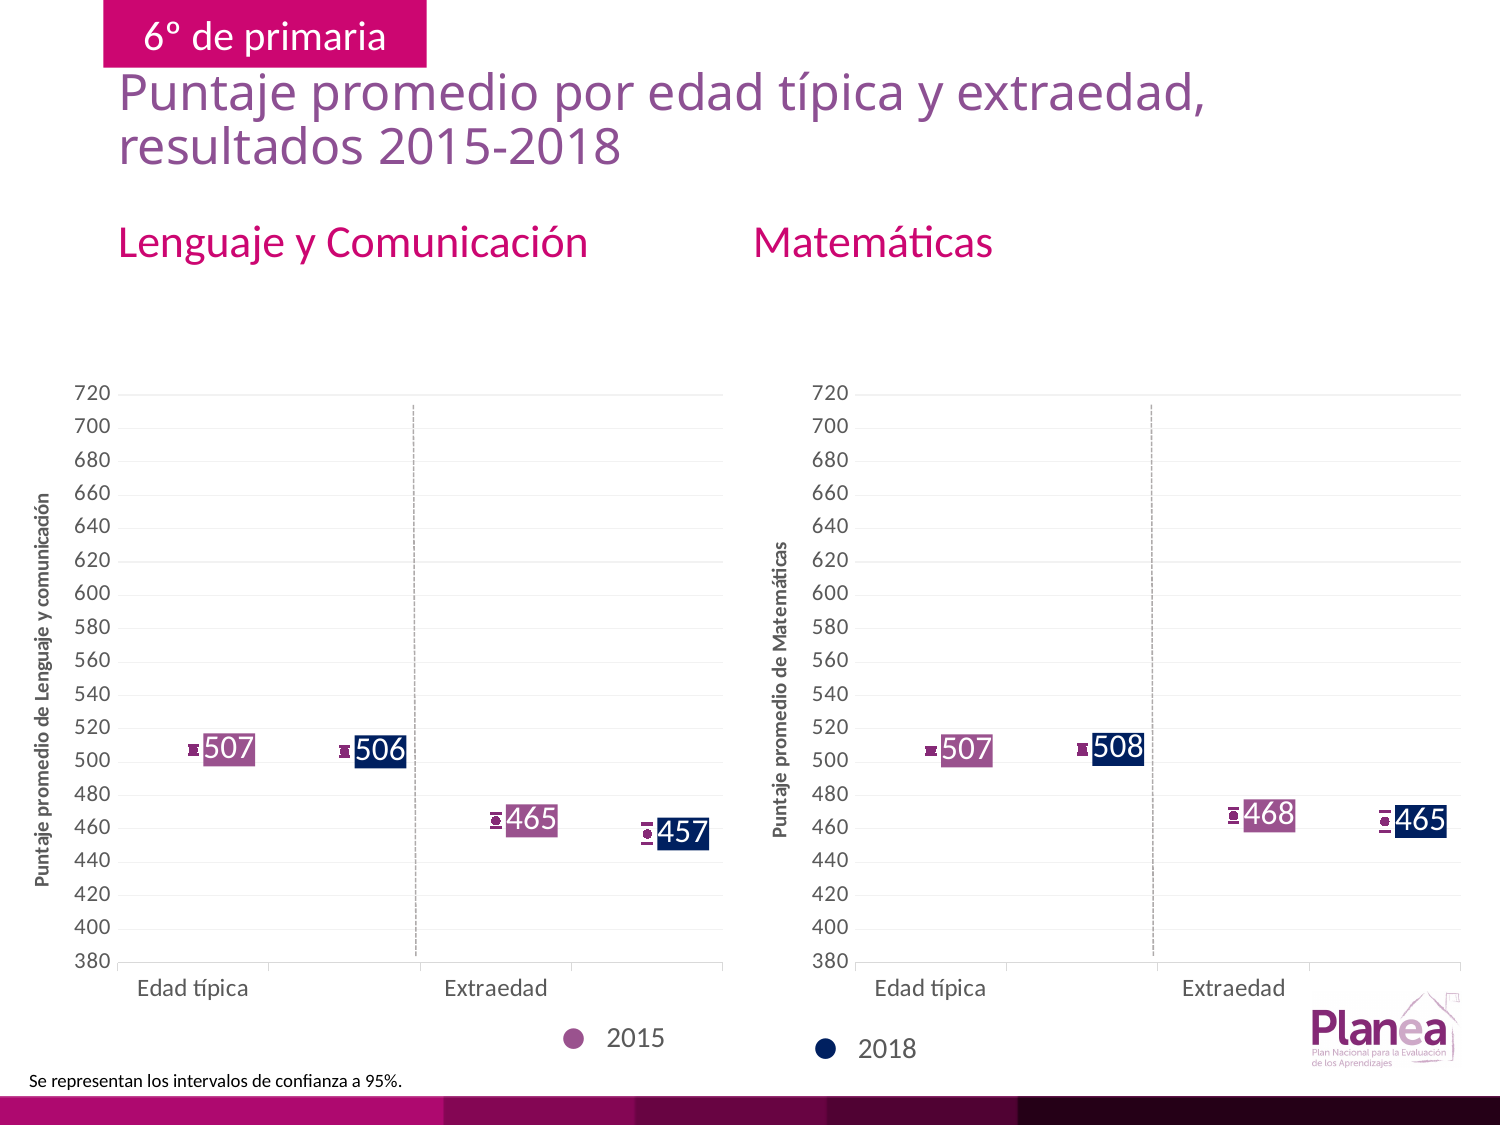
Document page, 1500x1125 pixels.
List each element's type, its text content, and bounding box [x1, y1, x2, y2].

text_box Lenguaje y Comunicación [103, 182, 620, 290]
picture [0, 1096, 1500, 1125]
title Puntaje promedio por edad típica y extraedad, resultados 2015-2018 [103, 59, 1397, 215]
text_box Matemáticas [738, 182, 1255, 290]
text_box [737, 365, 1476, 1016]
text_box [0, 365, 737, 1016]
table_header 2018 [738, 1018, 990, 1084]
table_header 2015 [487, 1018, 738, 1084]
picture [1312, 1016, 1462, 1068]
text_box Se representan los intervalos de confianza a 95%. [14, 1061, 548, 1099]
